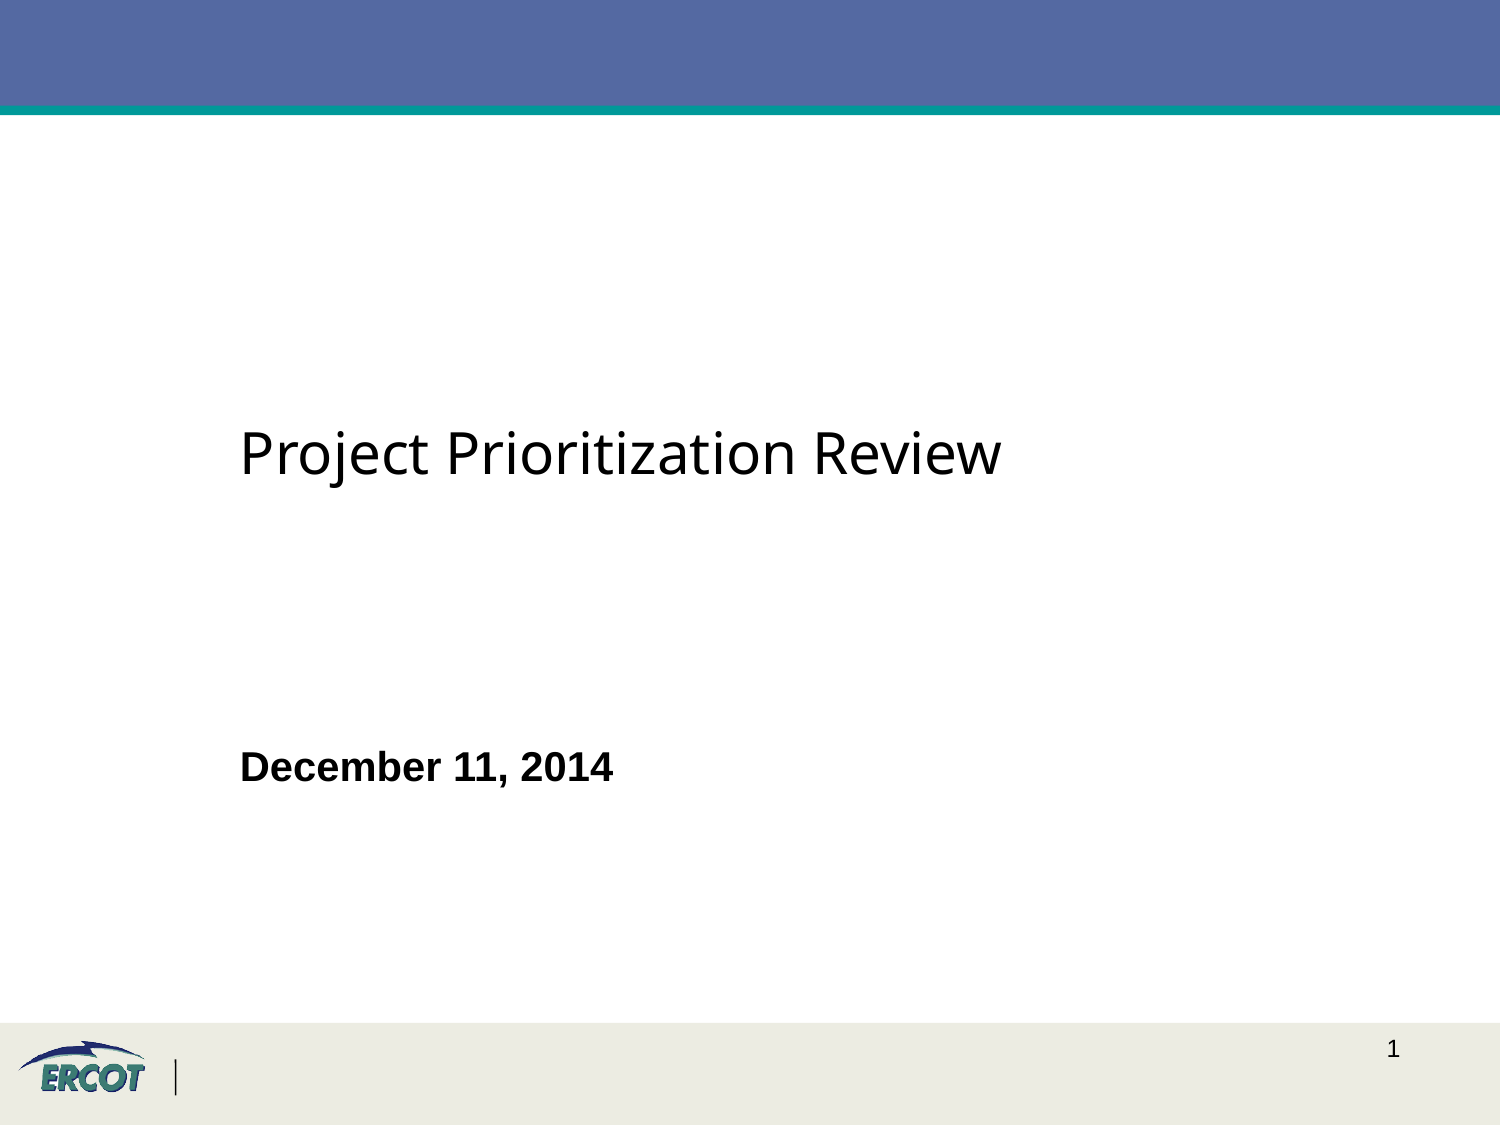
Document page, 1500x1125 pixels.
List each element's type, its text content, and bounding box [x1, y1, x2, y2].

picture [10, 1031, 151, 1111]
text_box December 11, 2014 [225, 587, 650, 900]
text_box Project Prioritization Review [224, 349, 1413, 554]
